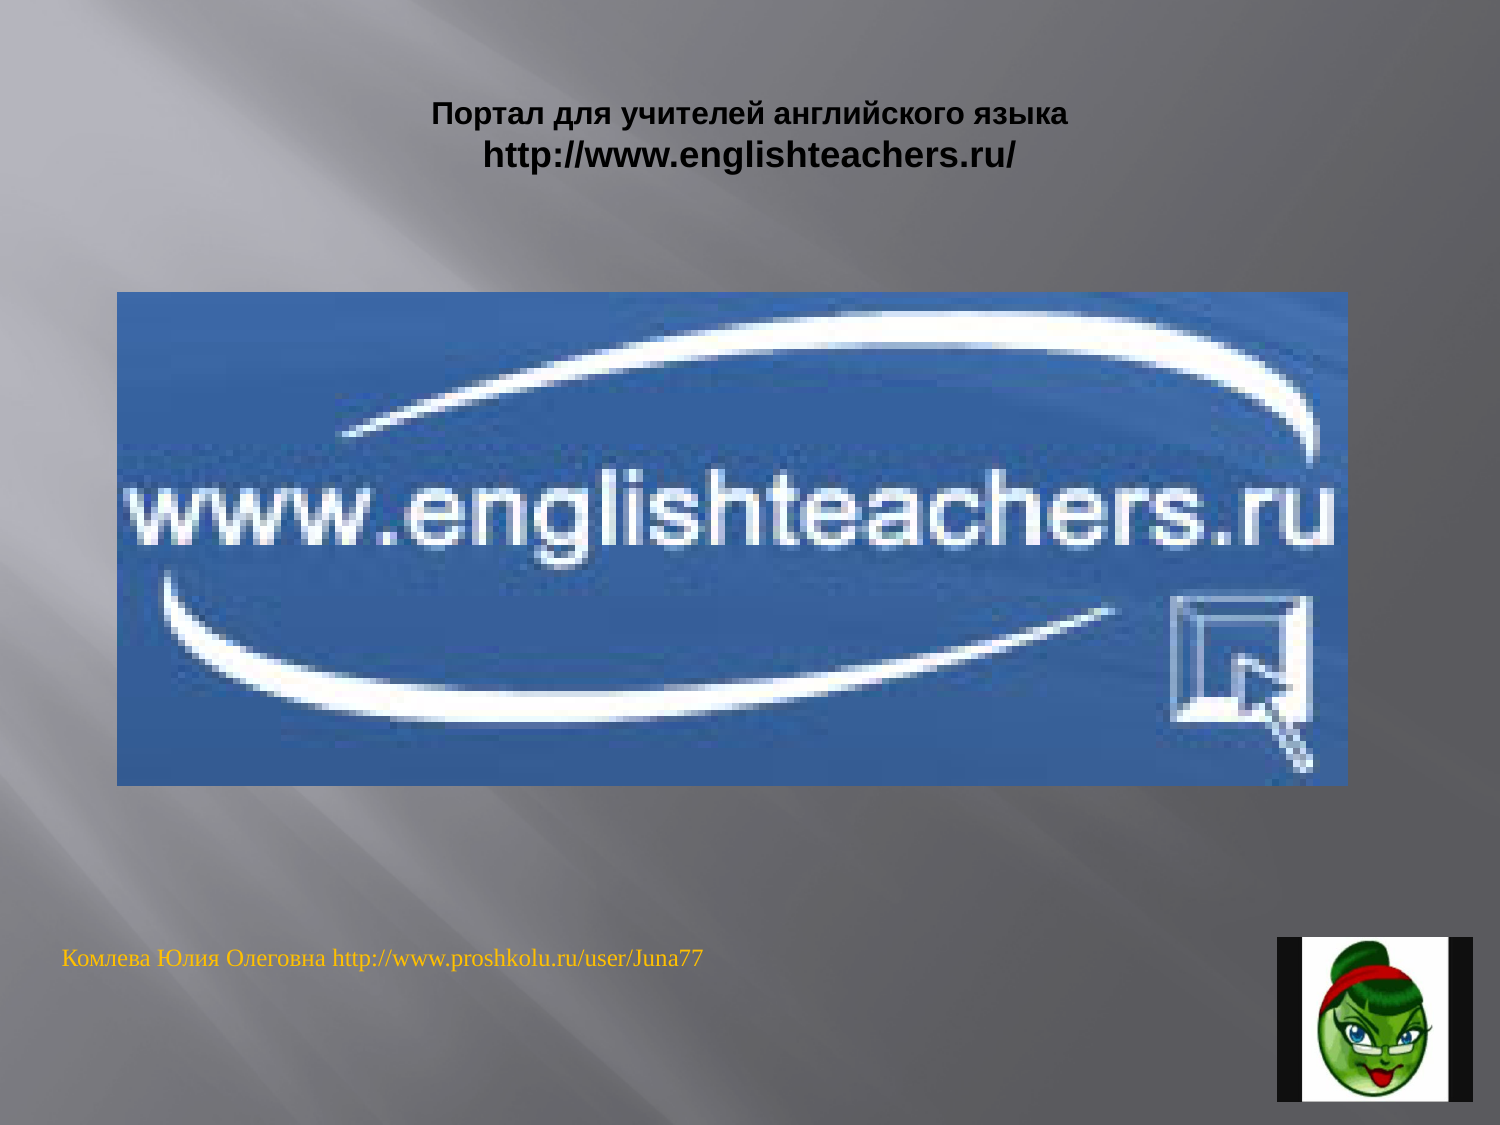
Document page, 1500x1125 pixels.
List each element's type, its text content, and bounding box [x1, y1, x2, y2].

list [116, 292, 1348, 786]
title Портал для учителей английского языка http://www.englishteachers.ru/ [75, 46, 1425, 233]
text_box Комлева Юлия Олеговна http://www.proshkolu.ru/user/Juna77 [46, 933, 1125, 979]
picture [1277, 937, 1473, 1102]
